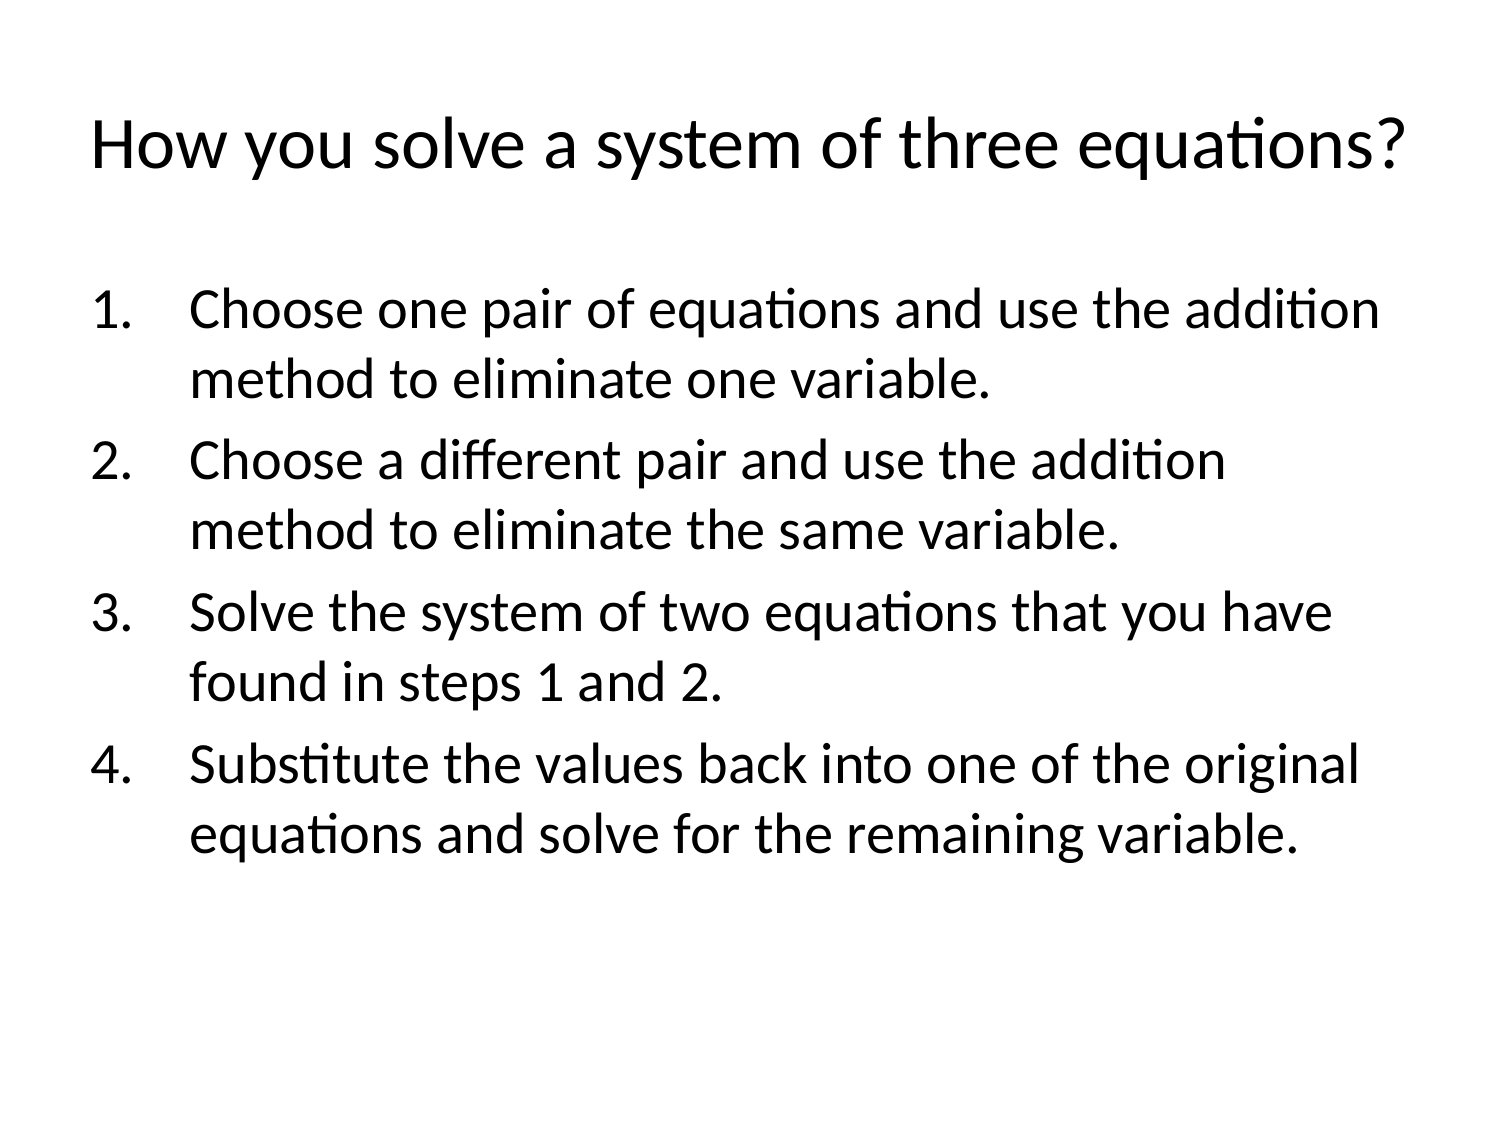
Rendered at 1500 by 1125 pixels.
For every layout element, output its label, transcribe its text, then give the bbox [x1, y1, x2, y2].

title How you solve a system of three equations? [75, 45, 1425, 233]
list Choose one pair of equations and use the addition method to eliminate one variable. Choose a different pair and use the addition method to eliminate the same variable. Solve the system of two equations that you have found in steps 1 and 2. Substitute the values back into one of the original equations and solve for the remaining variable. [75, 262, 1425, 1005]
